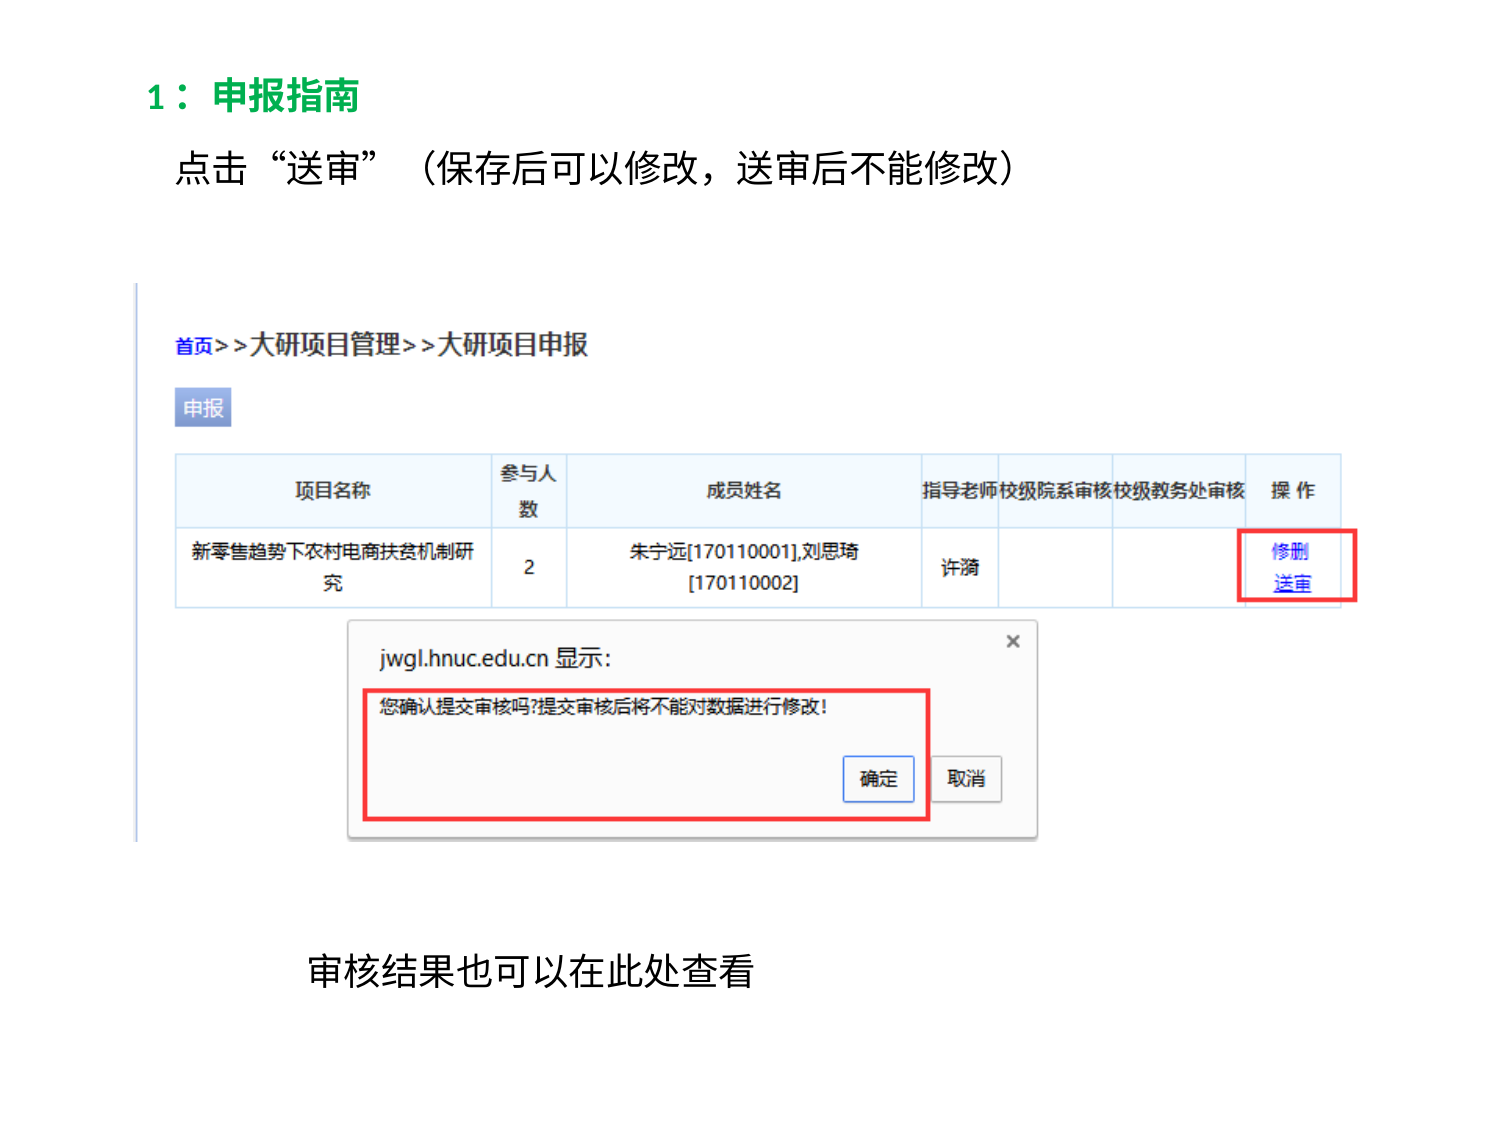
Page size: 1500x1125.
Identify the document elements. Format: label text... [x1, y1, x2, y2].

text_box 审核结果也可以在此处查看 [291, 940, 772, 1001]
picture [133, 283, 1367, 842]
text_box 1：申报指南 [131, 64, 377, 125]
text_box 点击“送审”（保存后可以修改，送审后不能修改） [159, 137, 1282, 197]
